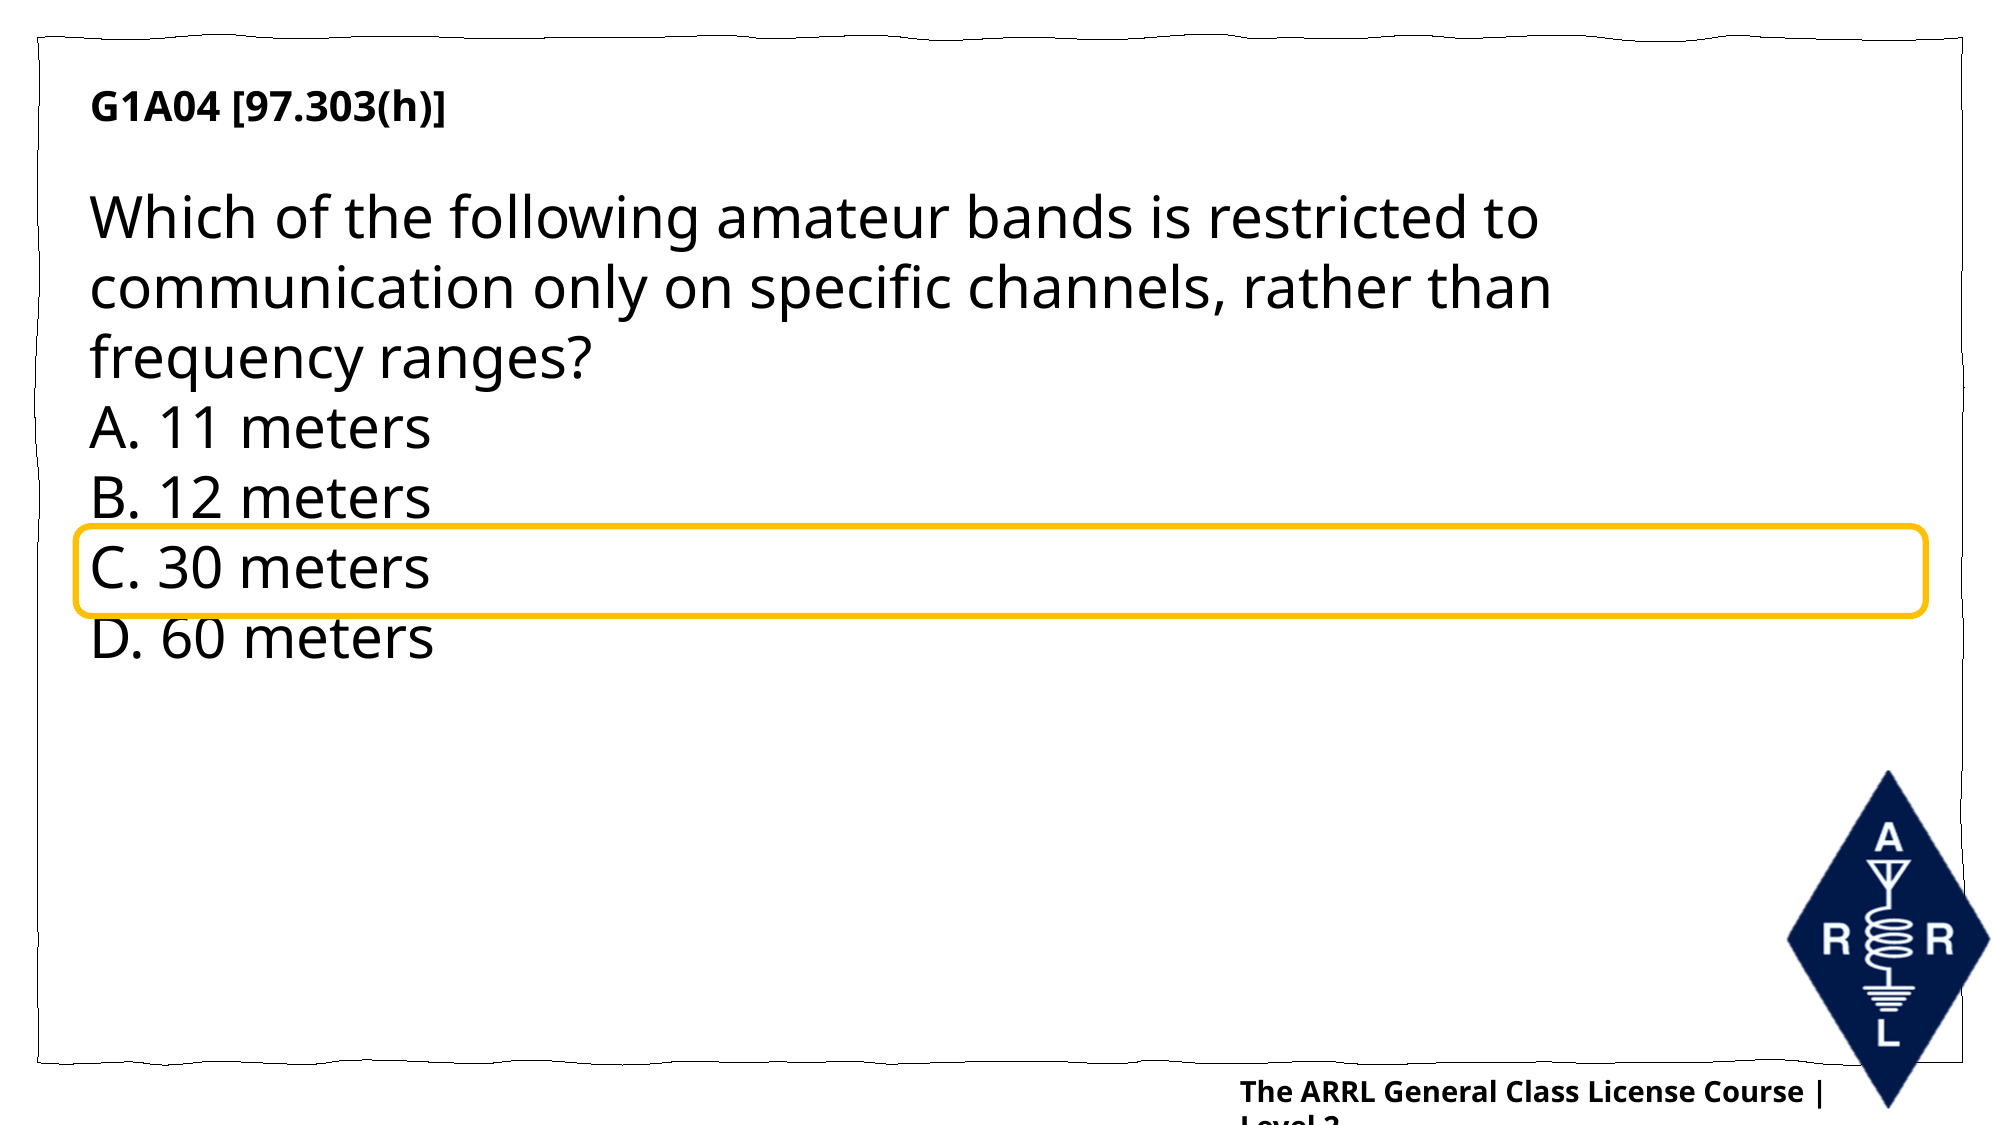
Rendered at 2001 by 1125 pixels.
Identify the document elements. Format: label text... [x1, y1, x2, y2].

text_box [74, 525, 1927, 617]
picture [1773, 752, 1999, 1125]
text_box G1A04 [97.303(h)] Which of the following amateur bands is restricted to communication only on specific channels, rather than frequency ranges? A. 11 meters B. 12 meters C. 30 meters D. 60 meters [75, 608, 1850, 678]
text_box G1A04 [97.303(h)] Which of the following amateur bands is restricted to communication only on specific channels, rather than frequency ranges? A. 11 meters B. 12 meters C. 30 meters D. 60 meters [75, 72, 1850, 535]
